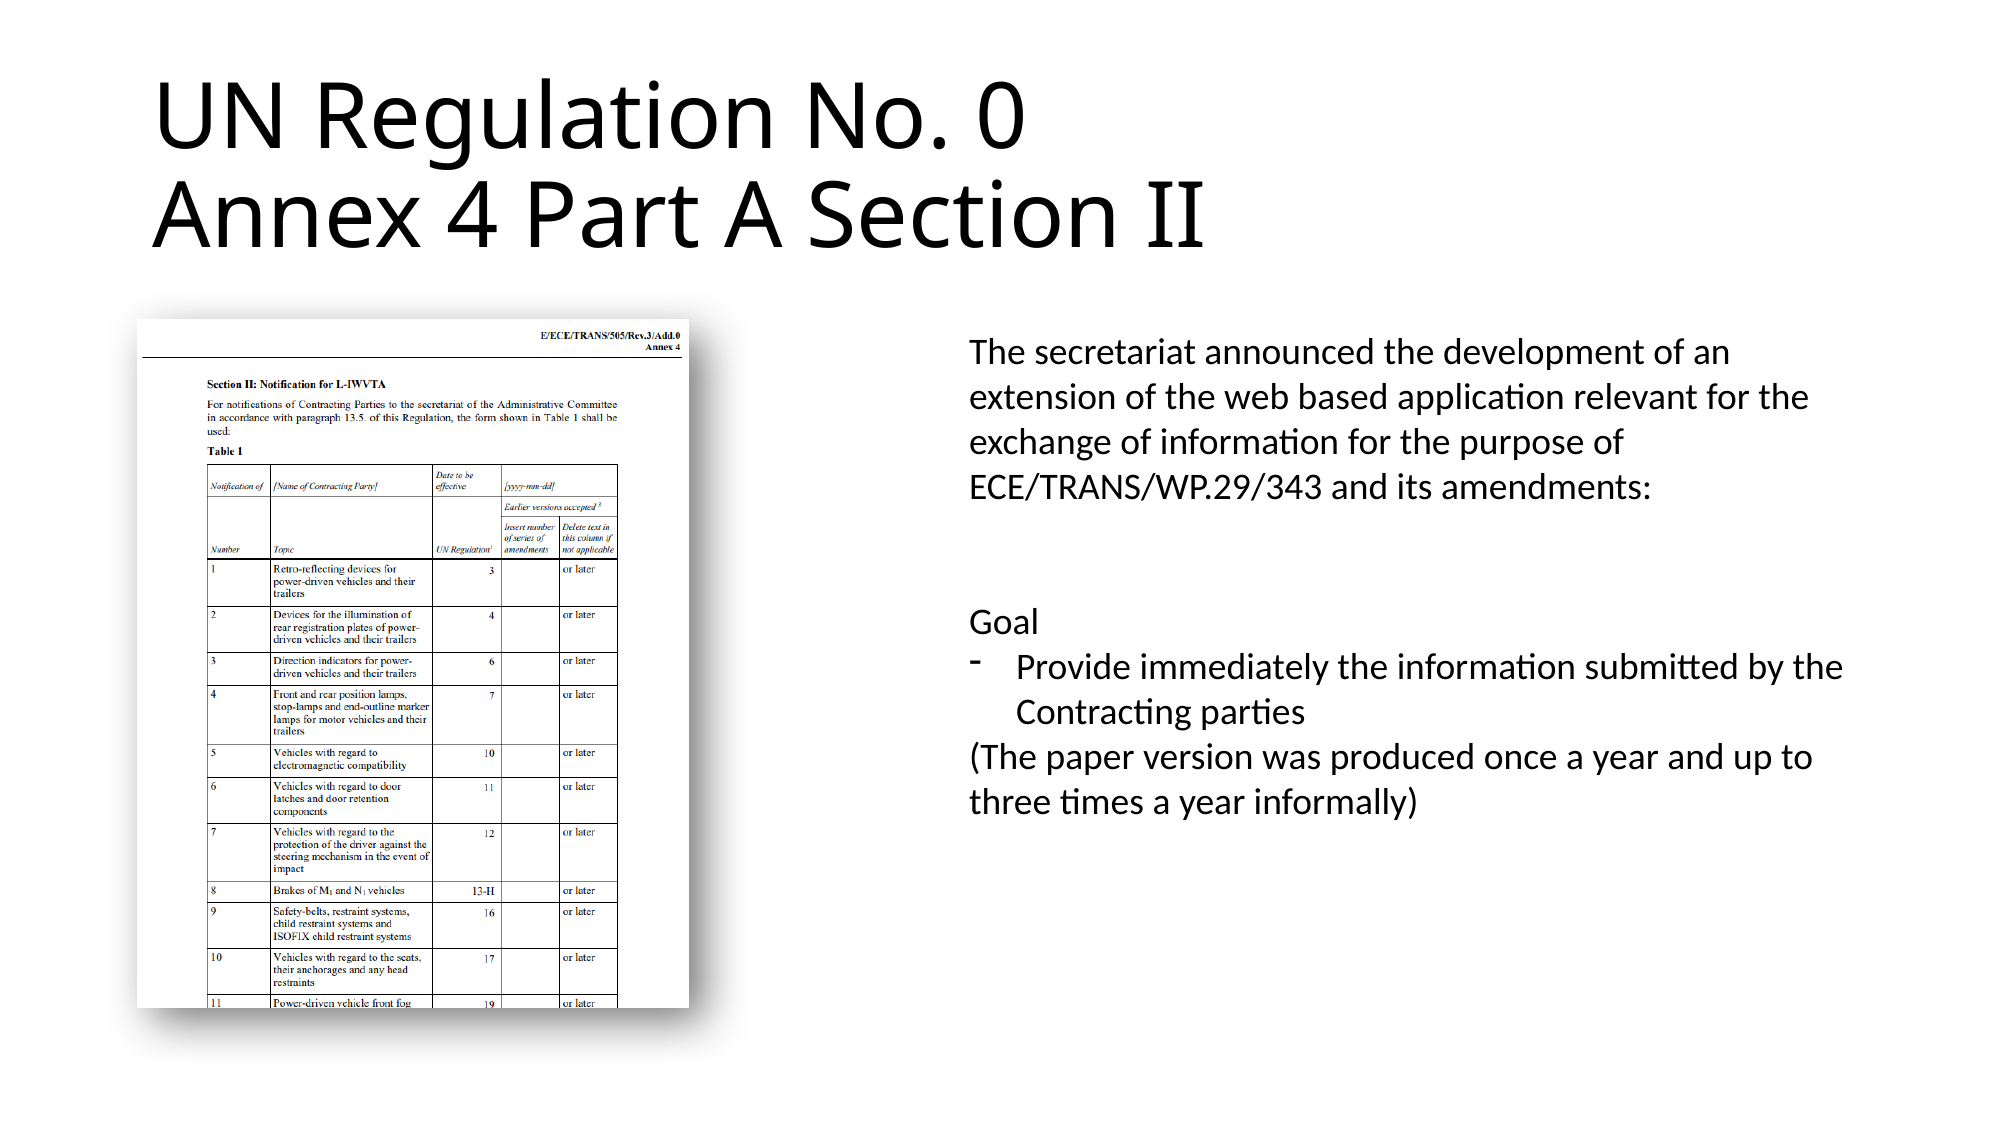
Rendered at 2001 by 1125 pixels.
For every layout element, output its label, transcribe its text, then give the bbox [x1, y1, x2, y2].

picture [137, 319, 689, 1008]
title UN Regulation No. 0 Annex 4 Part A Section II [137, 59, 1863, 278]
text_box The secretariat announced the development of an extension of the web based application relevant for the exchange of information for the purpose of ECE/TRANS/WP.29/343 and its amendments: Goal Provide immediately the information submitted by the Contracting parties (The paper version was produced once a year and up to three times a year informally) [954, 319, 1897, 875]
